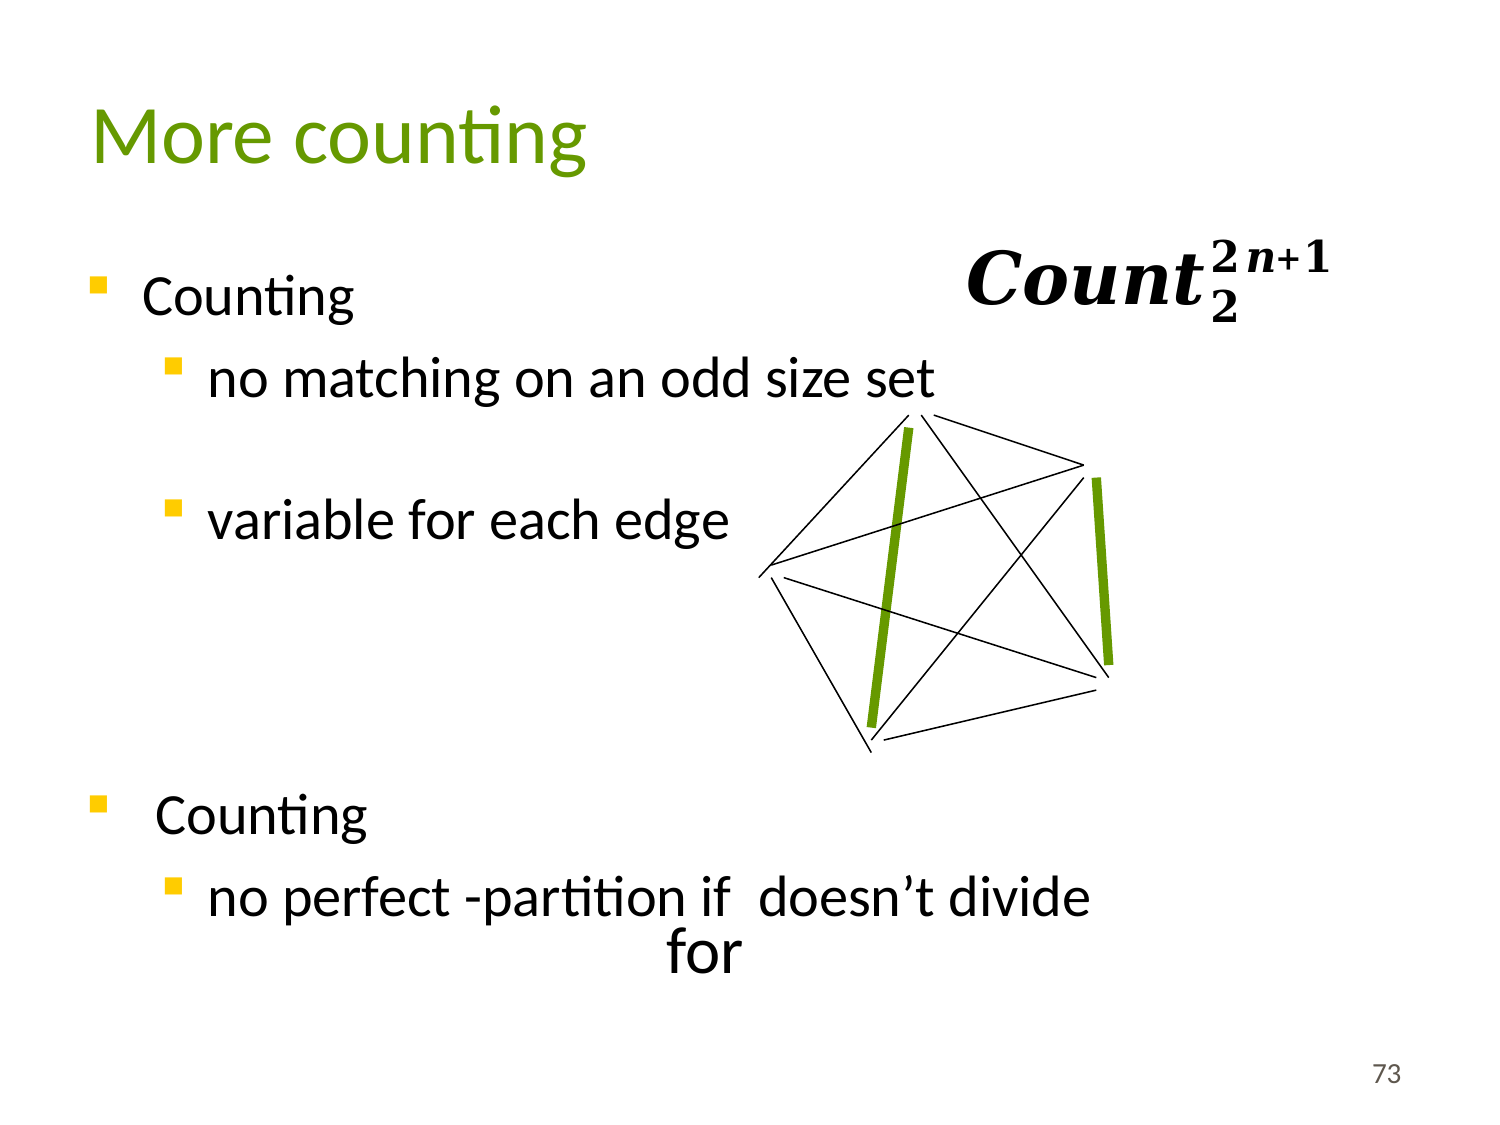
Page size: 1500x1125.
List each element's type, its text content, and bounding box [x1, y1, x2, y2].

slide_number 73 [1104, 1037, 1417, 1097]
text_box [758, 415, 1109, 753]
title More counting [75, 37, 1350, 188]
